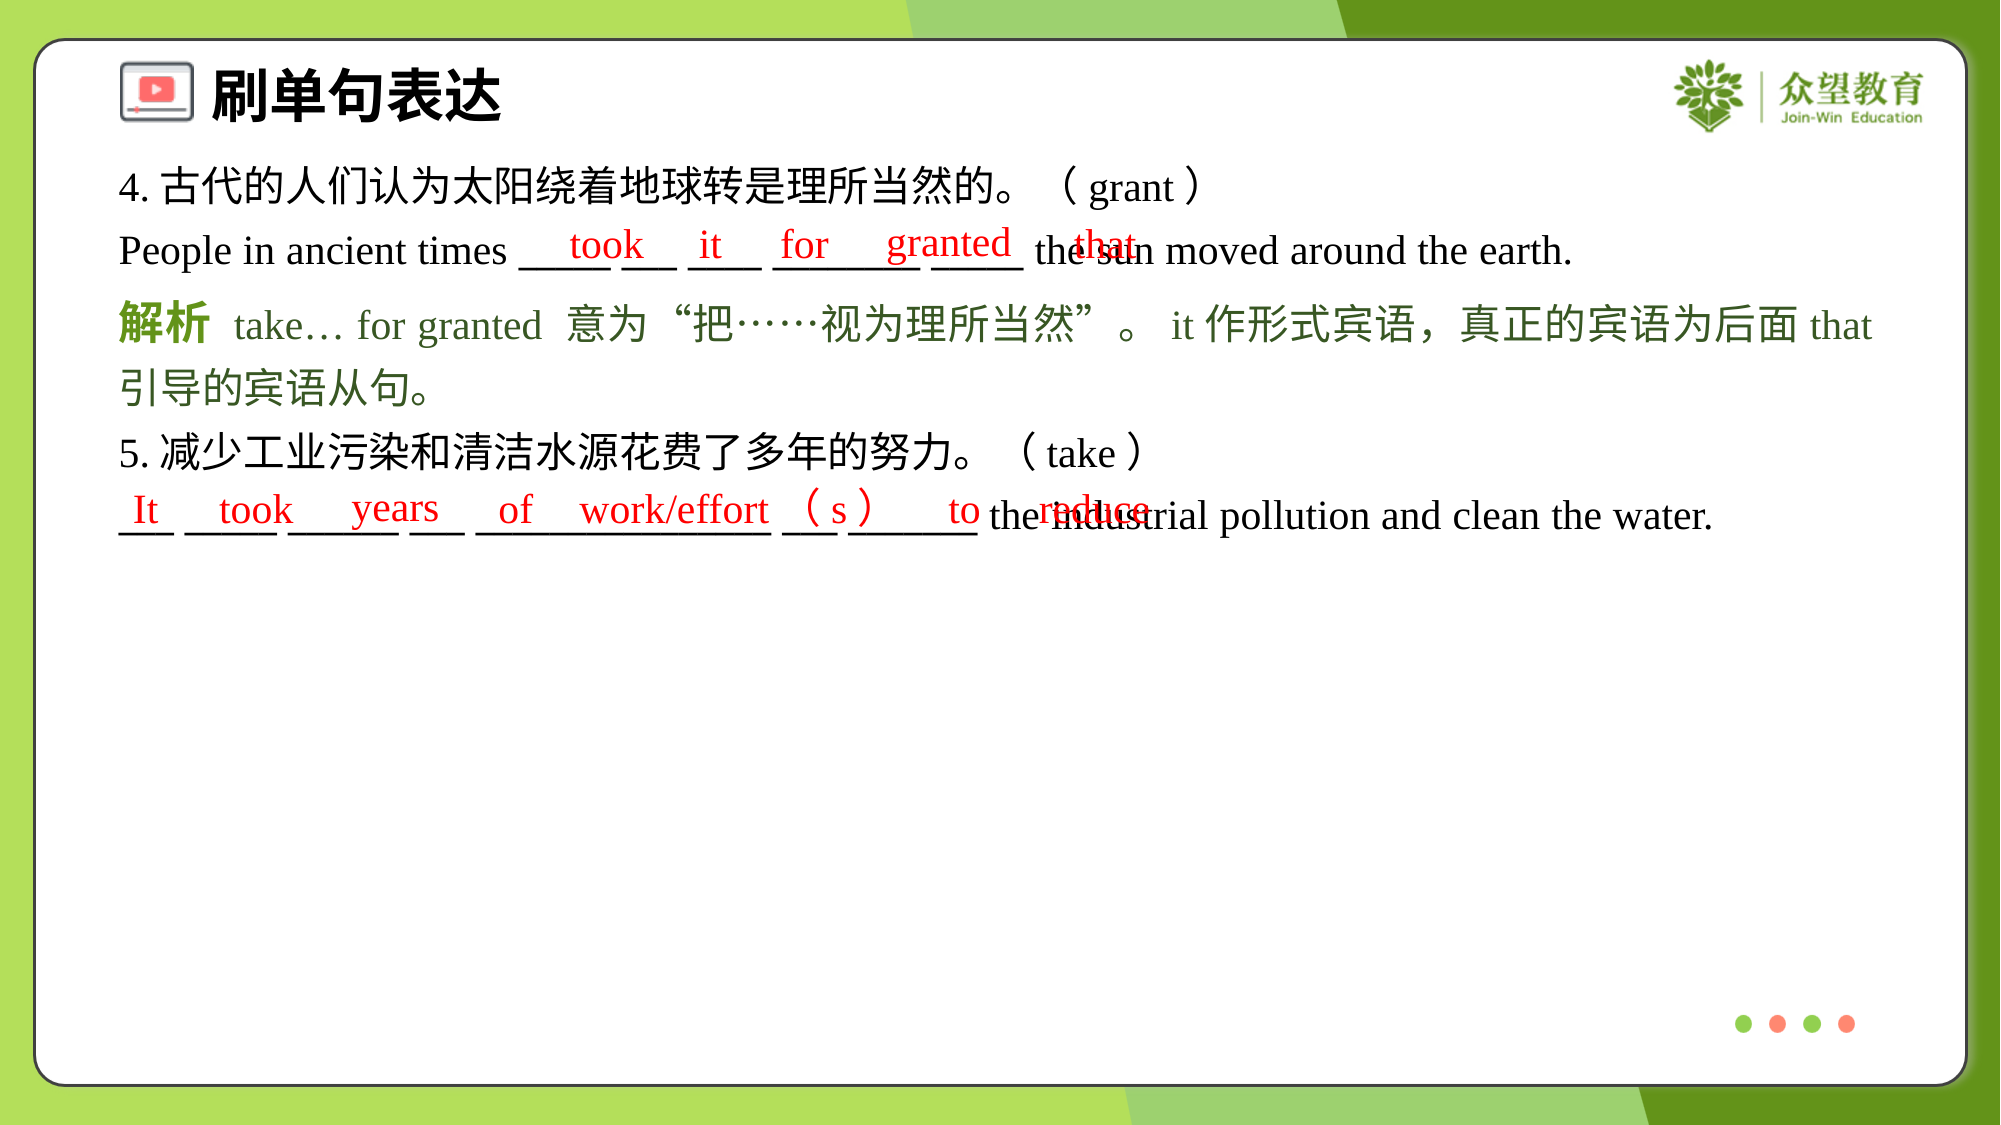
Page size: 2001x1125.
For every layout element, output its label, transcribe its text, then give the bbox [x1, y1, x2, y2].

text_box reduce [1034, 469, 1155, 527]
text_box work/effort（s） [590, 469, 888, 527]
text_box granted [881, 201, 1016, 260]
text_box It [128, 469, 163, 527]
text_box 5.减少工业污染和清洁水源花费了多年的努力。（take） ___ _____ ______ ___ ________________ ___ _______ the industrial pollution and clean the water. [118, 413, 1883, 596]
text_box it [694, 203, 727, 262]
text_box 4.古代的人们认为太阳绕着地球转是理所当然的。（grant） People in ancient times _____ ___ ____ ________ _____ the sun moved around the earth. [118, 147, 1883, 268]
text_box years [347, 467, 445, 525]
text_box 解析 take… for granted 意为“把……视为理所当然”。it作形式宾语，真正的宾语为后面that引导的宾语从句。 [118, 280, 1883, 407]
text_box took [565, 203, 649, 262]
text_box of [493, 469, 538, 527]
text_box for [775, 203, 834, 262]
text_box took [214, 469, 299, 527]
text_box to [943, 469, 986, 527]
picture [0, 0, 2000, 1125]
text_box that [1069, 203, 1141, 262]
